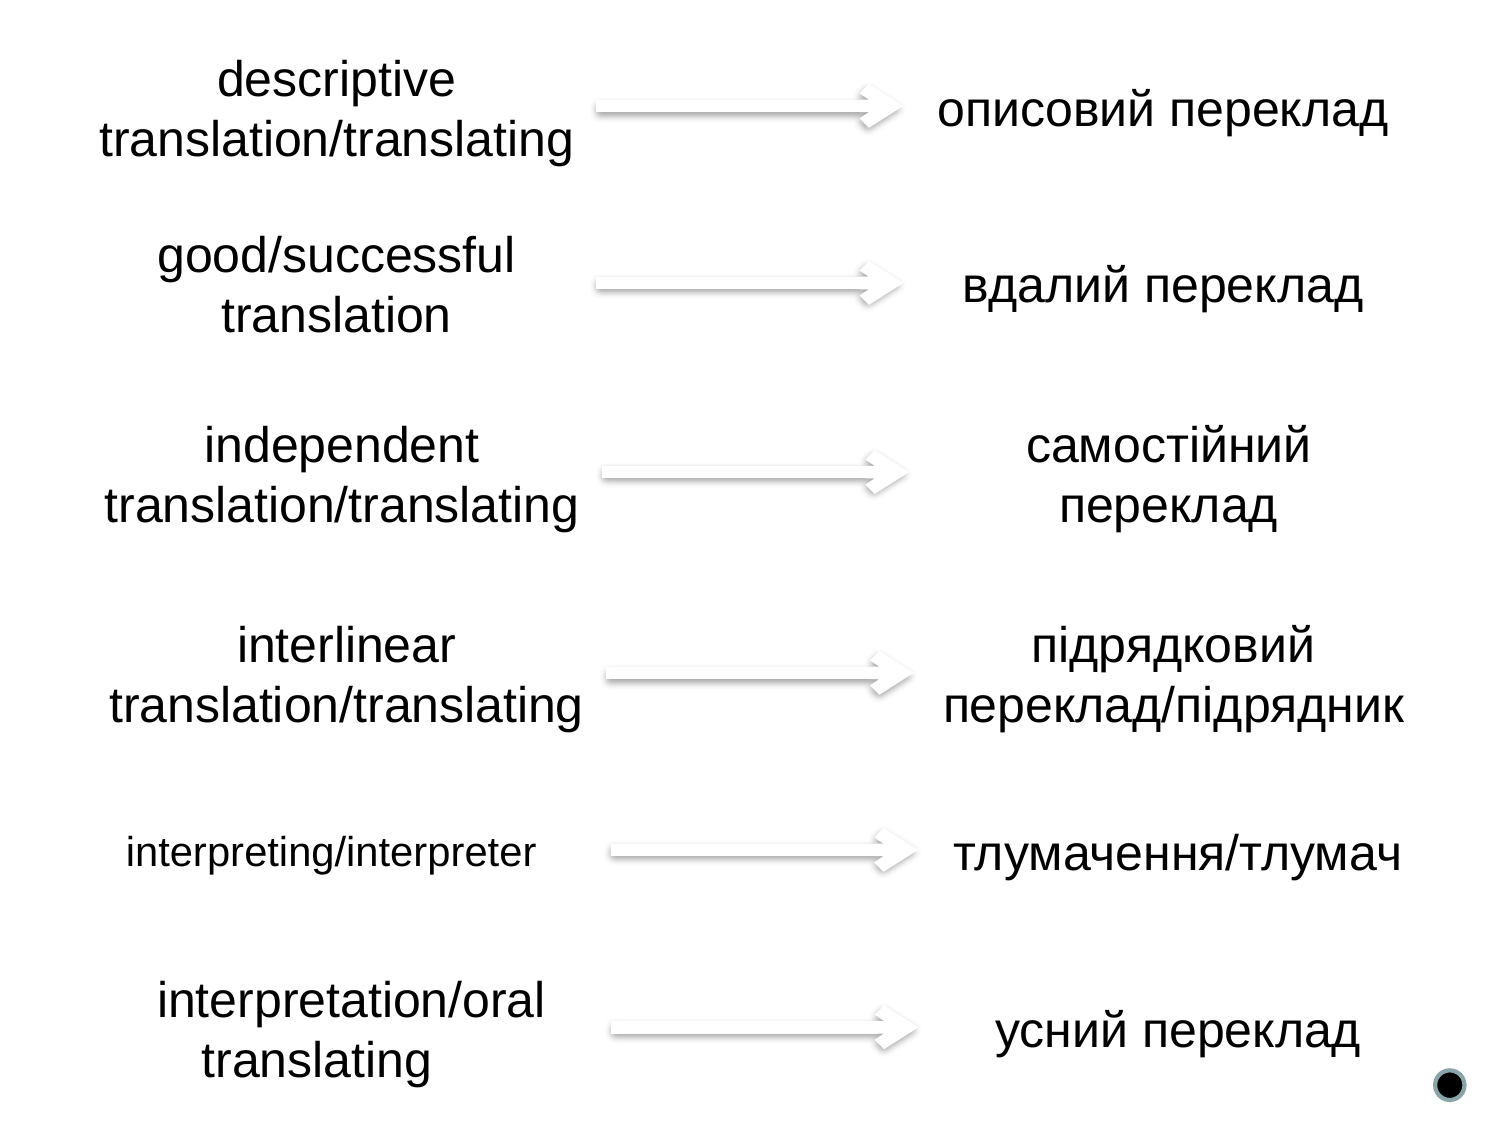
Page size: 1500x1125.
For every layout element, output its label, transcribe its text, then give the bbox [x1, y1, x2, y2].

text_box interpretation/oral translating [89, 950, 612, 1104]
text_box descriptive translation/translating [75, 29, 597, 183]
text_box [596, 207, 1424, 359]
text_box good/successful translation [75, 206, 598, 360]
text_box interpreting/interpreter [89, 773, 611, 927]
text_box interlinear translation/translating [85, 596, 607, 750]
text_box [596, 30, 1424, 182]
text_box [611, 951, 1439, 1103]
text_box [1444, 1068, 1467, 1103]
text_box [606, 597, 1434, 749]
text_box independent translation/translating [80, 395, 603, 549]
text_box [610, 774, 1438, 926]
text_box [601, 396, 1430, 548]
